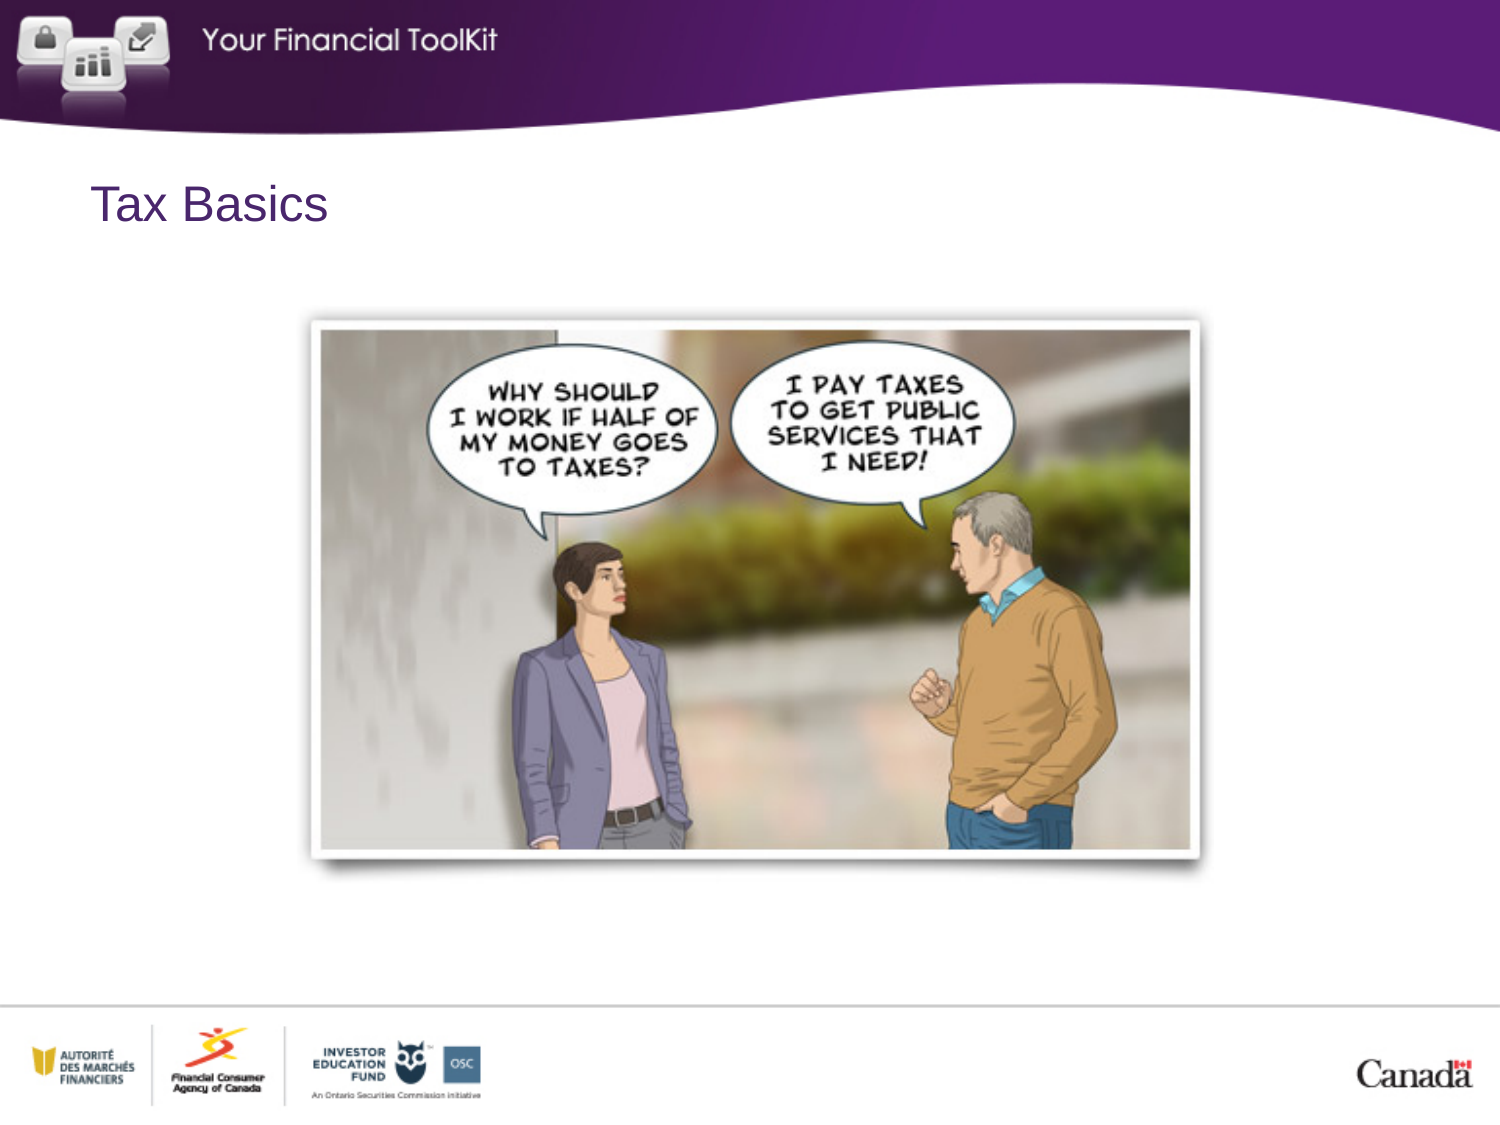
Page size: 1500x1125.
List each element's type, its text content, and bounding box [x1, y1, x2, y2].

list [296, 305, 1215, 891]
title Tax Basics [75, 164, 1211, 306]
picture [0, 0, 1500, 1125]
